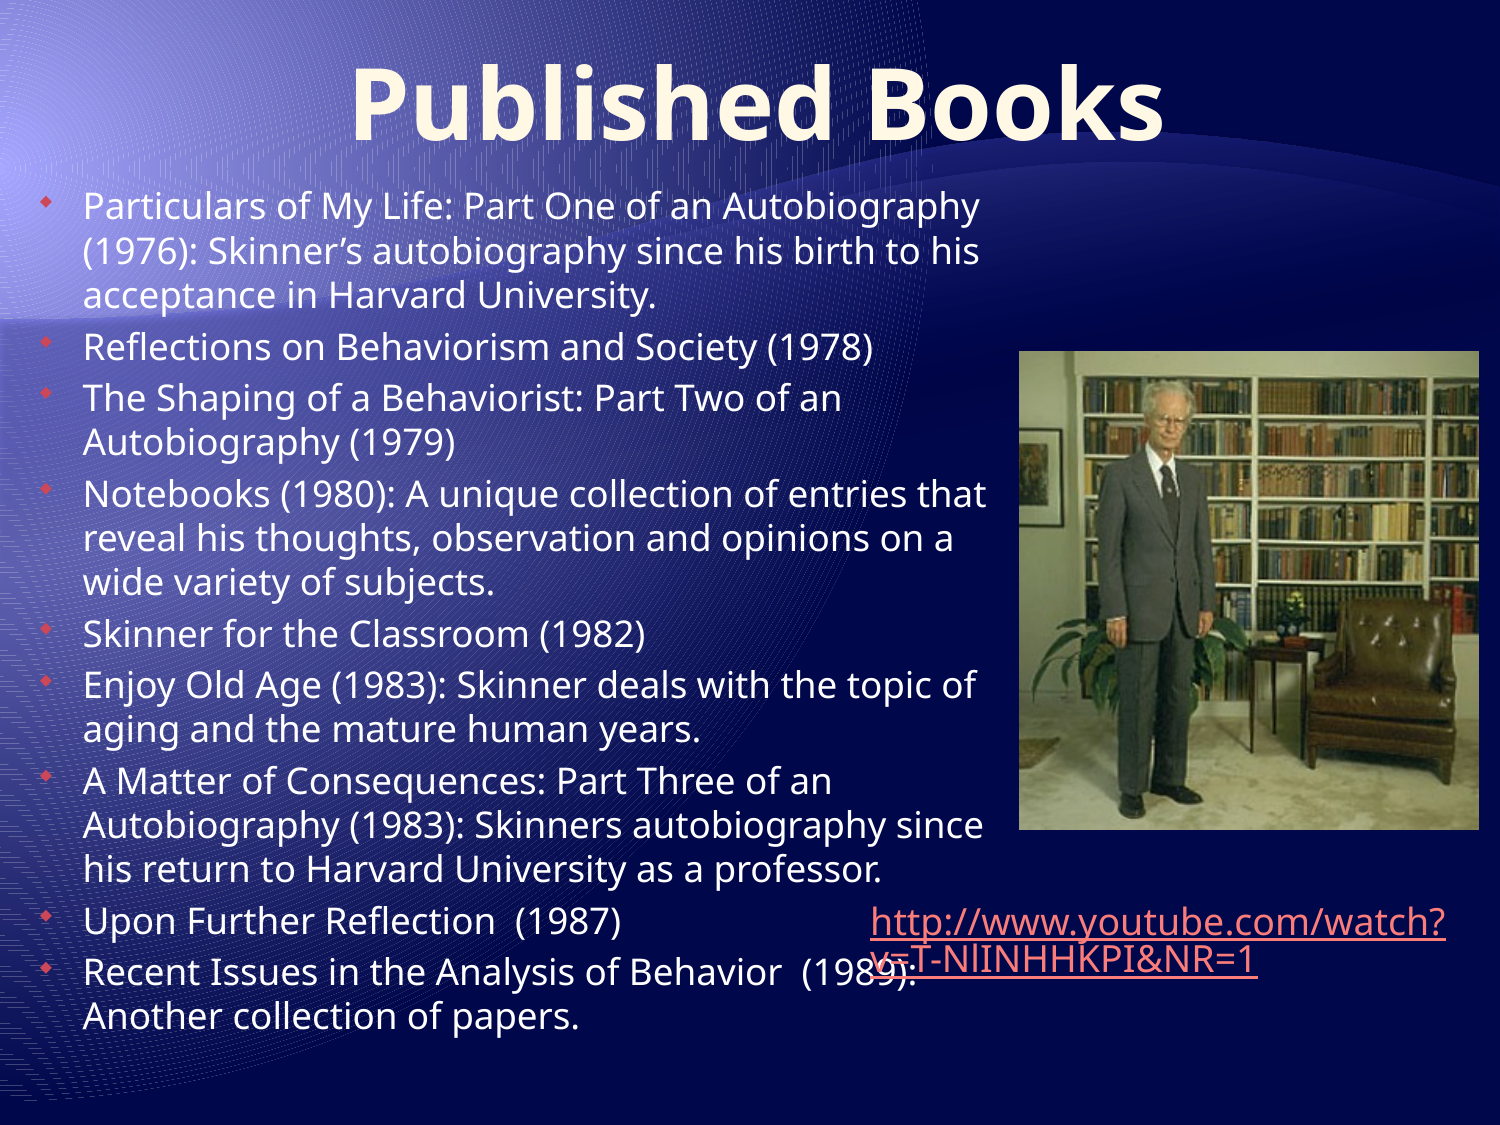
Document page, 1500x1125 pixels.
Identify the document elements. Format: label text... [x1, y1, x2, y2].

text_box http://www.youtube.com/watch?v=T-NlINHHKPI&NR=1 [855, 890, 1465, 957]
title Published Books [82, 35, 1432, 162]
list Particulars of My Life: Part One of an Autobiography (1976): Skinner’s autobiography since his birth to his acceptance in Harvard University. Reflections on Behaviorism and Society (1978) The Shaping of a Behaviorist: Part Two of an Autobiography (1979) Notebooks (1980): A unique collection of entries that reveal his thoughts, observation and opinions on a wide variety of subjects. Skinner for the Classroom (1982) Enjoy Old Age (1983): Skinner deals with the topic of aging and the mature human years. A Matter of Consequences: Part Three of an Autobiography (1983): Skinners autobiography since his return to Harvard University as a professor. Upon Further Reflection (1987) Recent Issues in the Analysis of Behavior (1989): Another collection of papers. [23, 175, 1008, 1125]
picture [1019, 351, 1480, 830]
